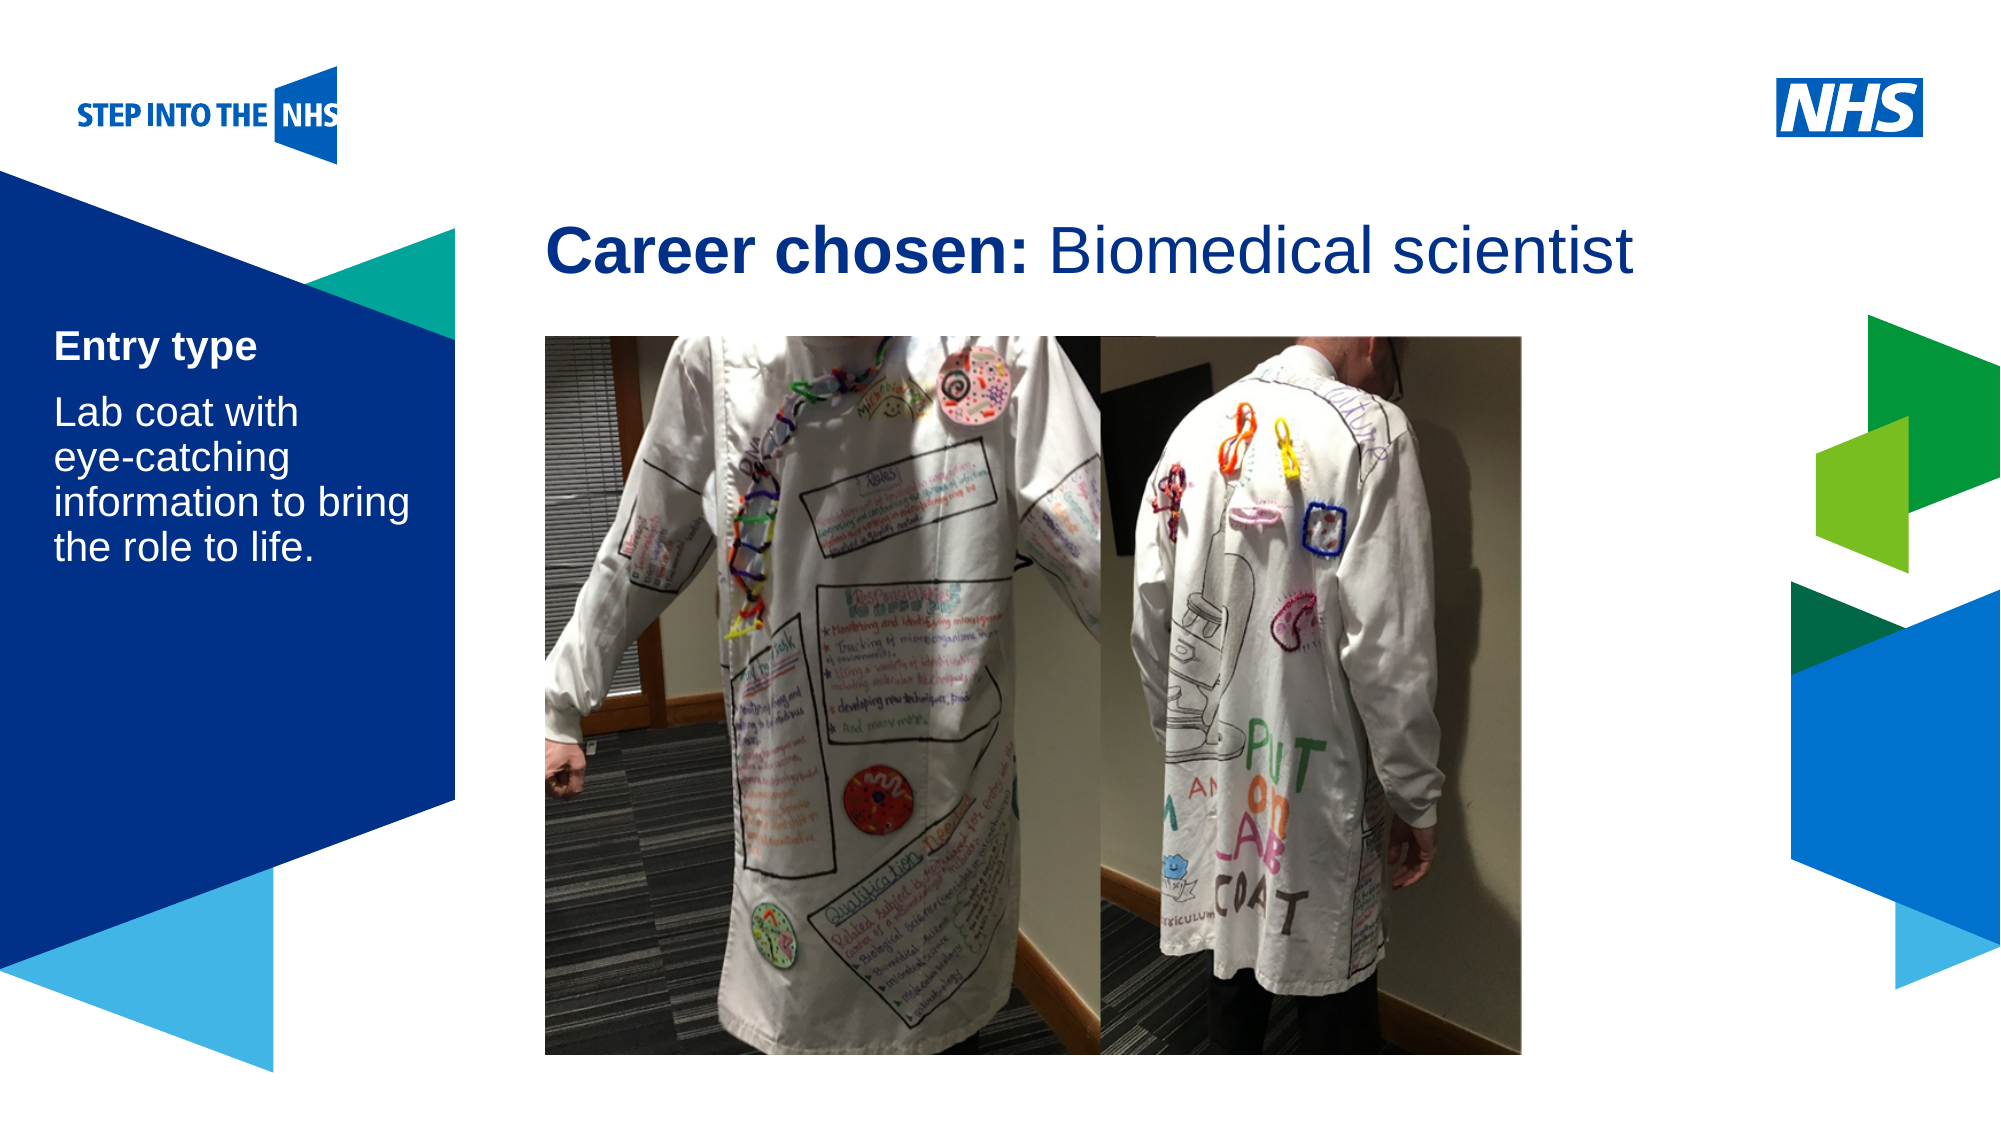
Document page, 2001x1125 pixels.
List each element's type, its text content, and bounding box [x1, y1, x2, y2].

text_box Entry type Lab coat with eye-catching information to bring the role to life. [53, 324, 415, 791]
picture [545, 336, 1522, 1055]
title Career chosen: Biomedical scientist [545, 216, 1767, 306]
